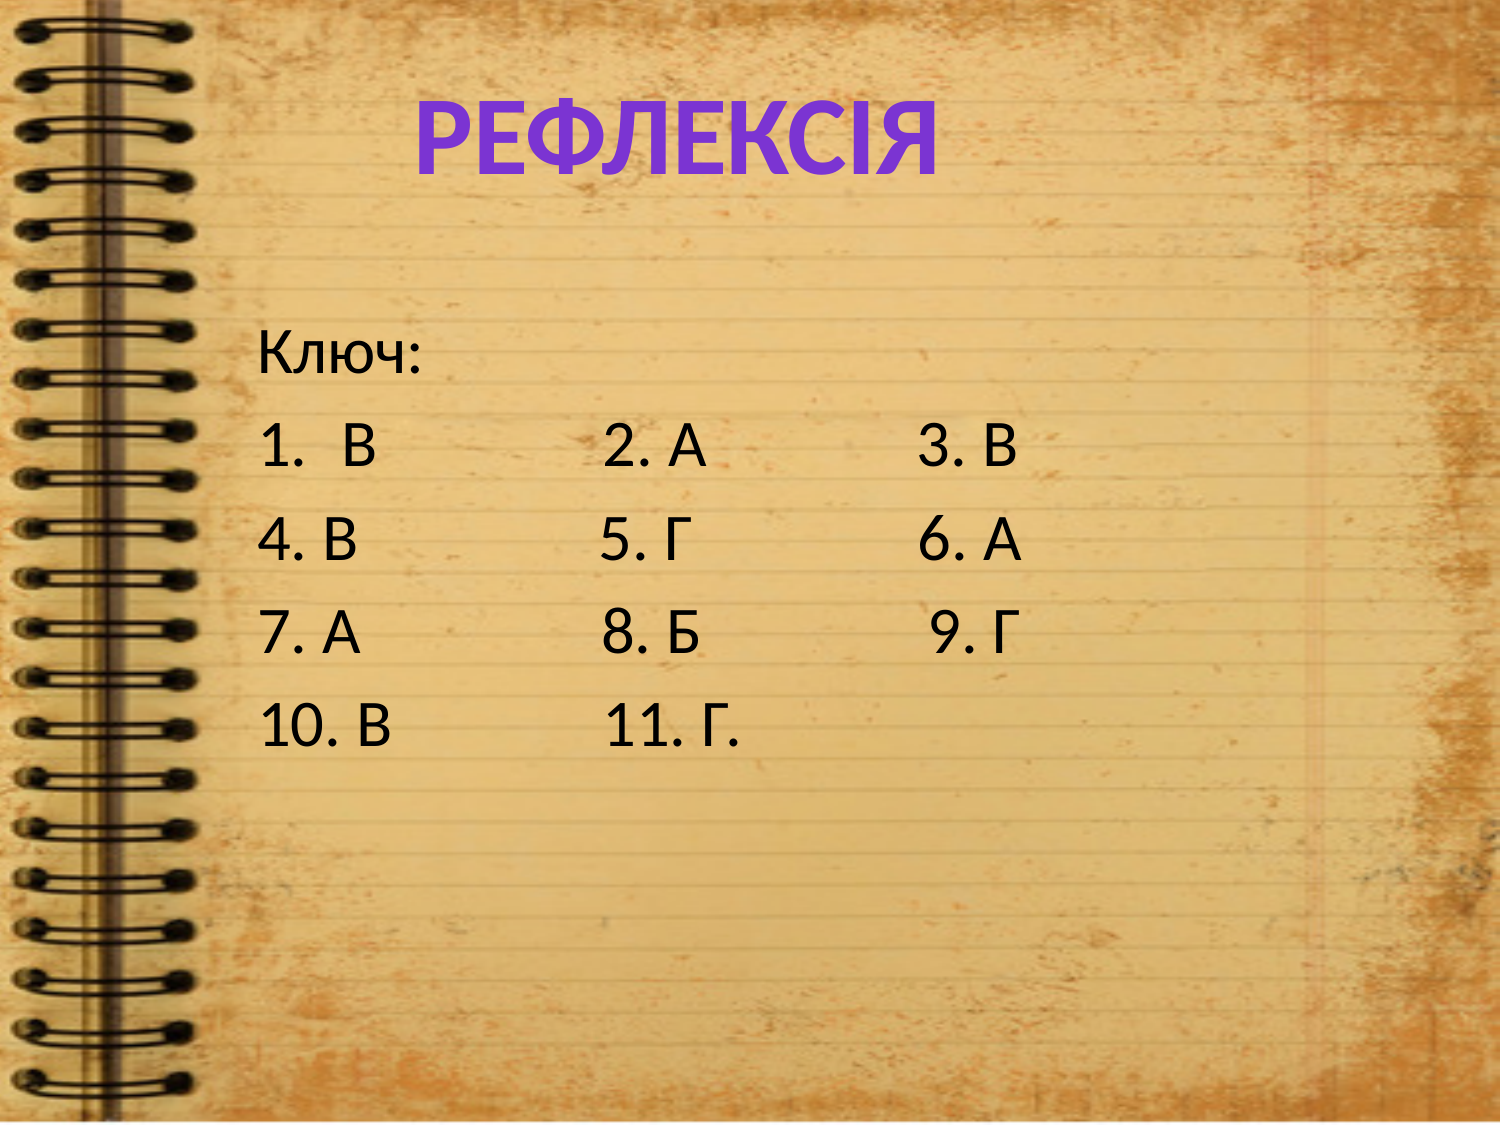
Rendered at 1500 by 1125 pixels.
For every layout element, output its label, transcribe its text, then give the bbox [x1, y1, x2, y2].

picture [0, 0, 1500, 1125]
list Ключ: В 2. А 3. В 4. В 5. Г 6. А 7. А 8. Б 9. Г 10. В 11. Г. [242, 206, 1425, 1005]
text_box Рефлексія [398, 54, 957, 205]
